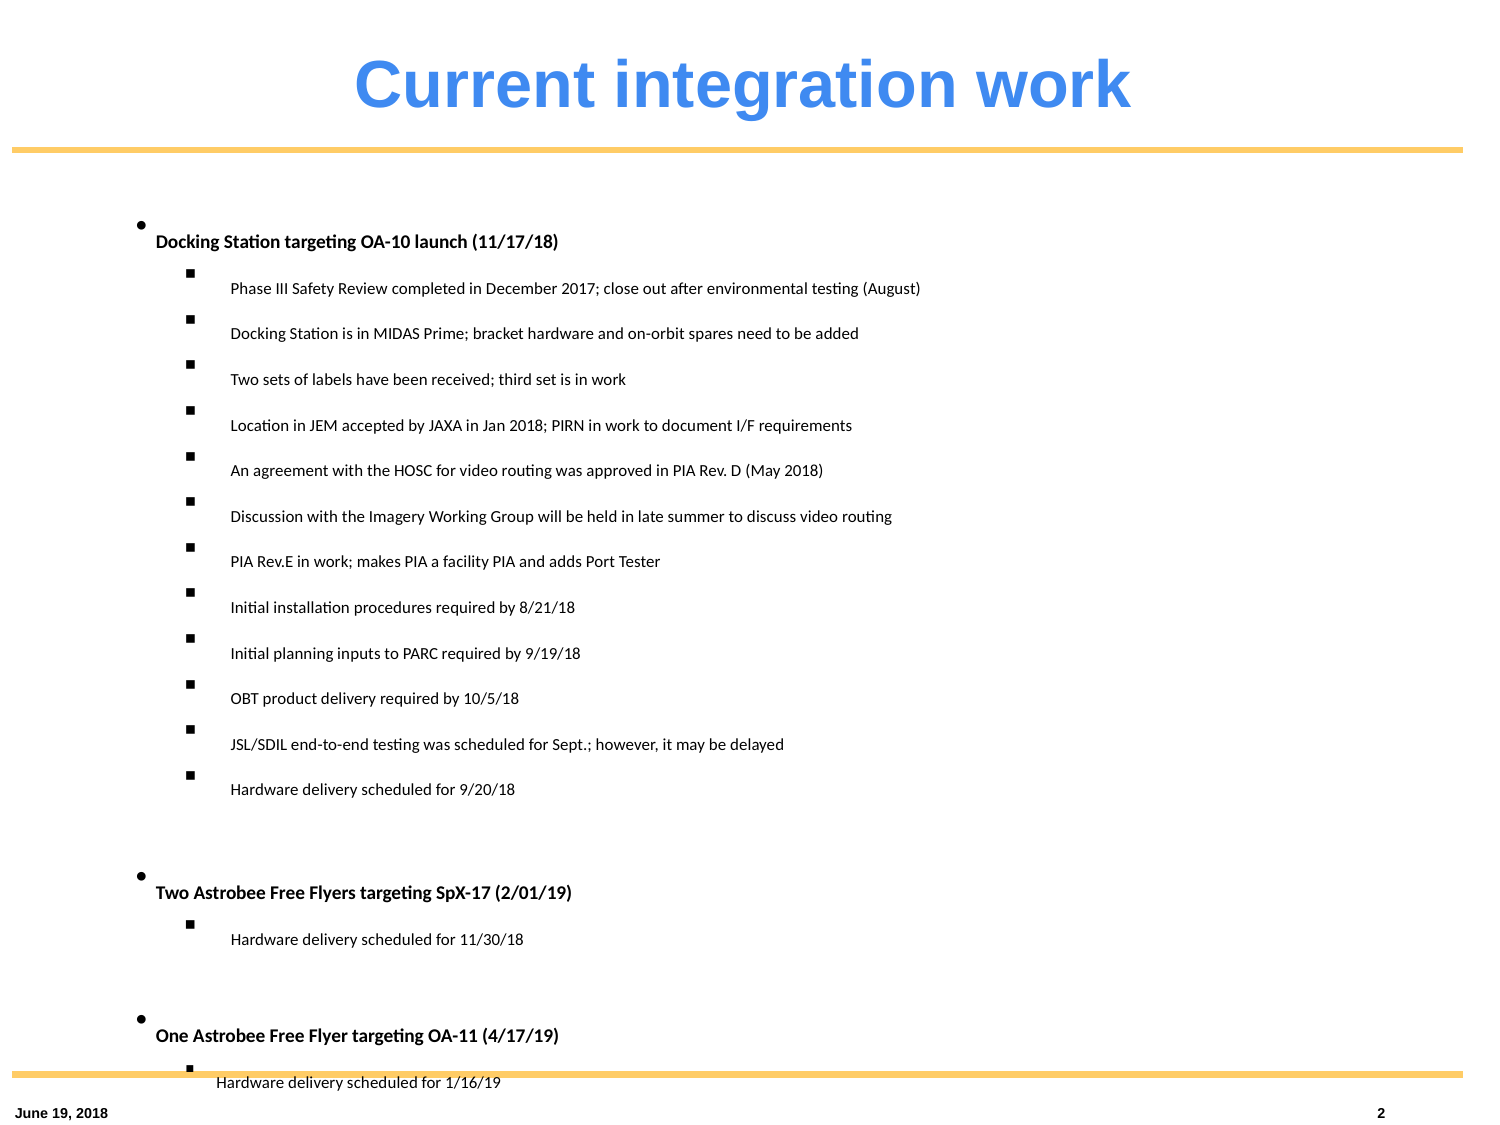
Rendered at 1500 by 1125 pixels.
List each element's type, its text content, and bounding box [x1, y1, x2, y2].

title Current integration work [87, 24, 1401, 138]
text_box Docking Station targeting OA-10 launch (11/17/18) Phase III Safety Review completed in December 2017; close out after environmental testing (August) Docking Station is in MIDAS Prime; bracket hardware and on-orbit spares need to be added Two sets of labels have been received; third set is in work Location in JEM accepted by JAXA in Jan 2018; PIRN in work to document I/F requirements An agreement with the HOSC for video routing was approved in PIA Rev. D (May 2018) Discussion with the Imagery Working Group will be held in late summer to discuss video routing PIA Rev.E in work; makes PIA a facility PIA and adds Port Tester Initial installation procedures required by 8/21/18 Initial planning inputs to PARC required by 9/19/18 OBT product delivery required by 10/5/18 JSL/SDIL end-to-end testing was scheduled for Sept.; however, it may be delayed Hardware delivery scheduled for 9/20/18 Two Astrobee Free Flyers targeting SpX-17 (2/01/19) Hardware delivery scheduled for 11/30/18 One Astrobee Free Flyer targeting OA-11 (4/17/19) Hardware delivery scheduled for 1/16/19 [75, 149, 1450, 1125]
